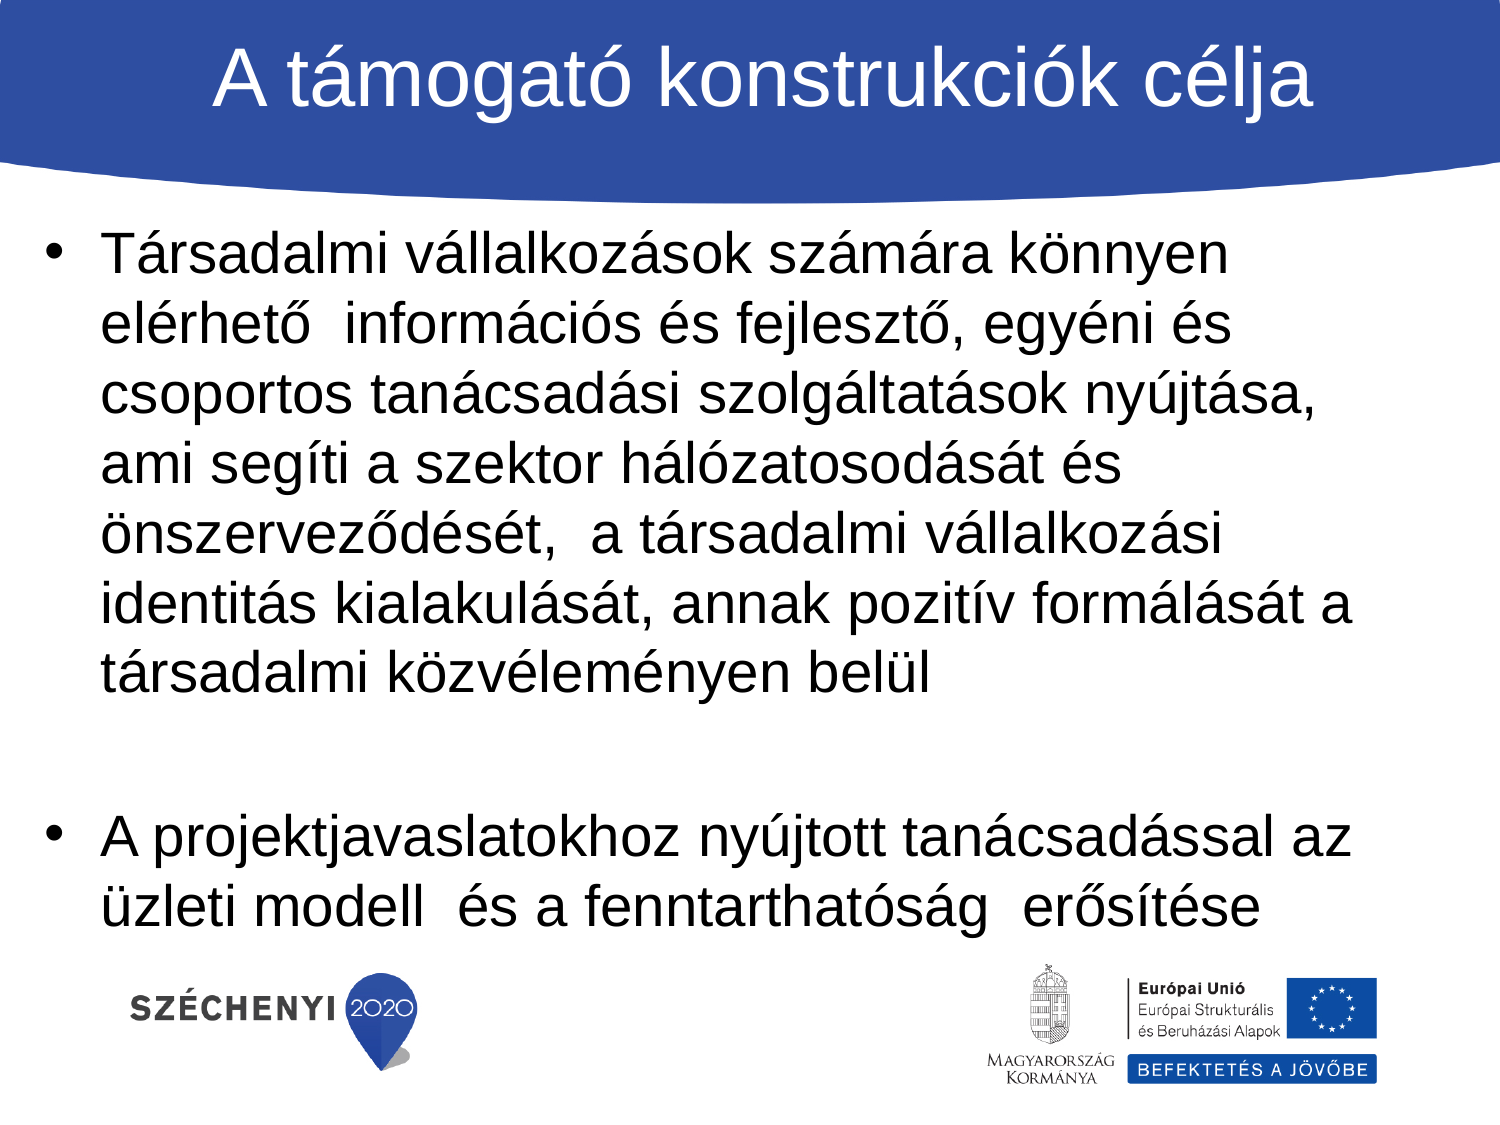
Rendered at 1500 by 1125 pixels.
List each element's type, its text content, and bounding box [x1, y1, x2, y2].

title A támogató konstrukciók célja [88, 0, 1439, 174]
list Társadalmi vállalkozások számára könnyen elérhető információs és fejlesztő, egyéni és csoportos tanácsadási szolgáltatások nyújtása, ami segíti a szektor hálózatosodását és önszerveződését, a társadalmi vállalkozási identitás kialakulását, annak pozitív formálását a társadalmi közvéleményen belül A projektjavaslatokhoz nyújtott tanácsadással az üzleti modell és a fenntarthatóság erősítése [29, 208, 1425, 1029]
picture [0, 0, 1500, 1125]
